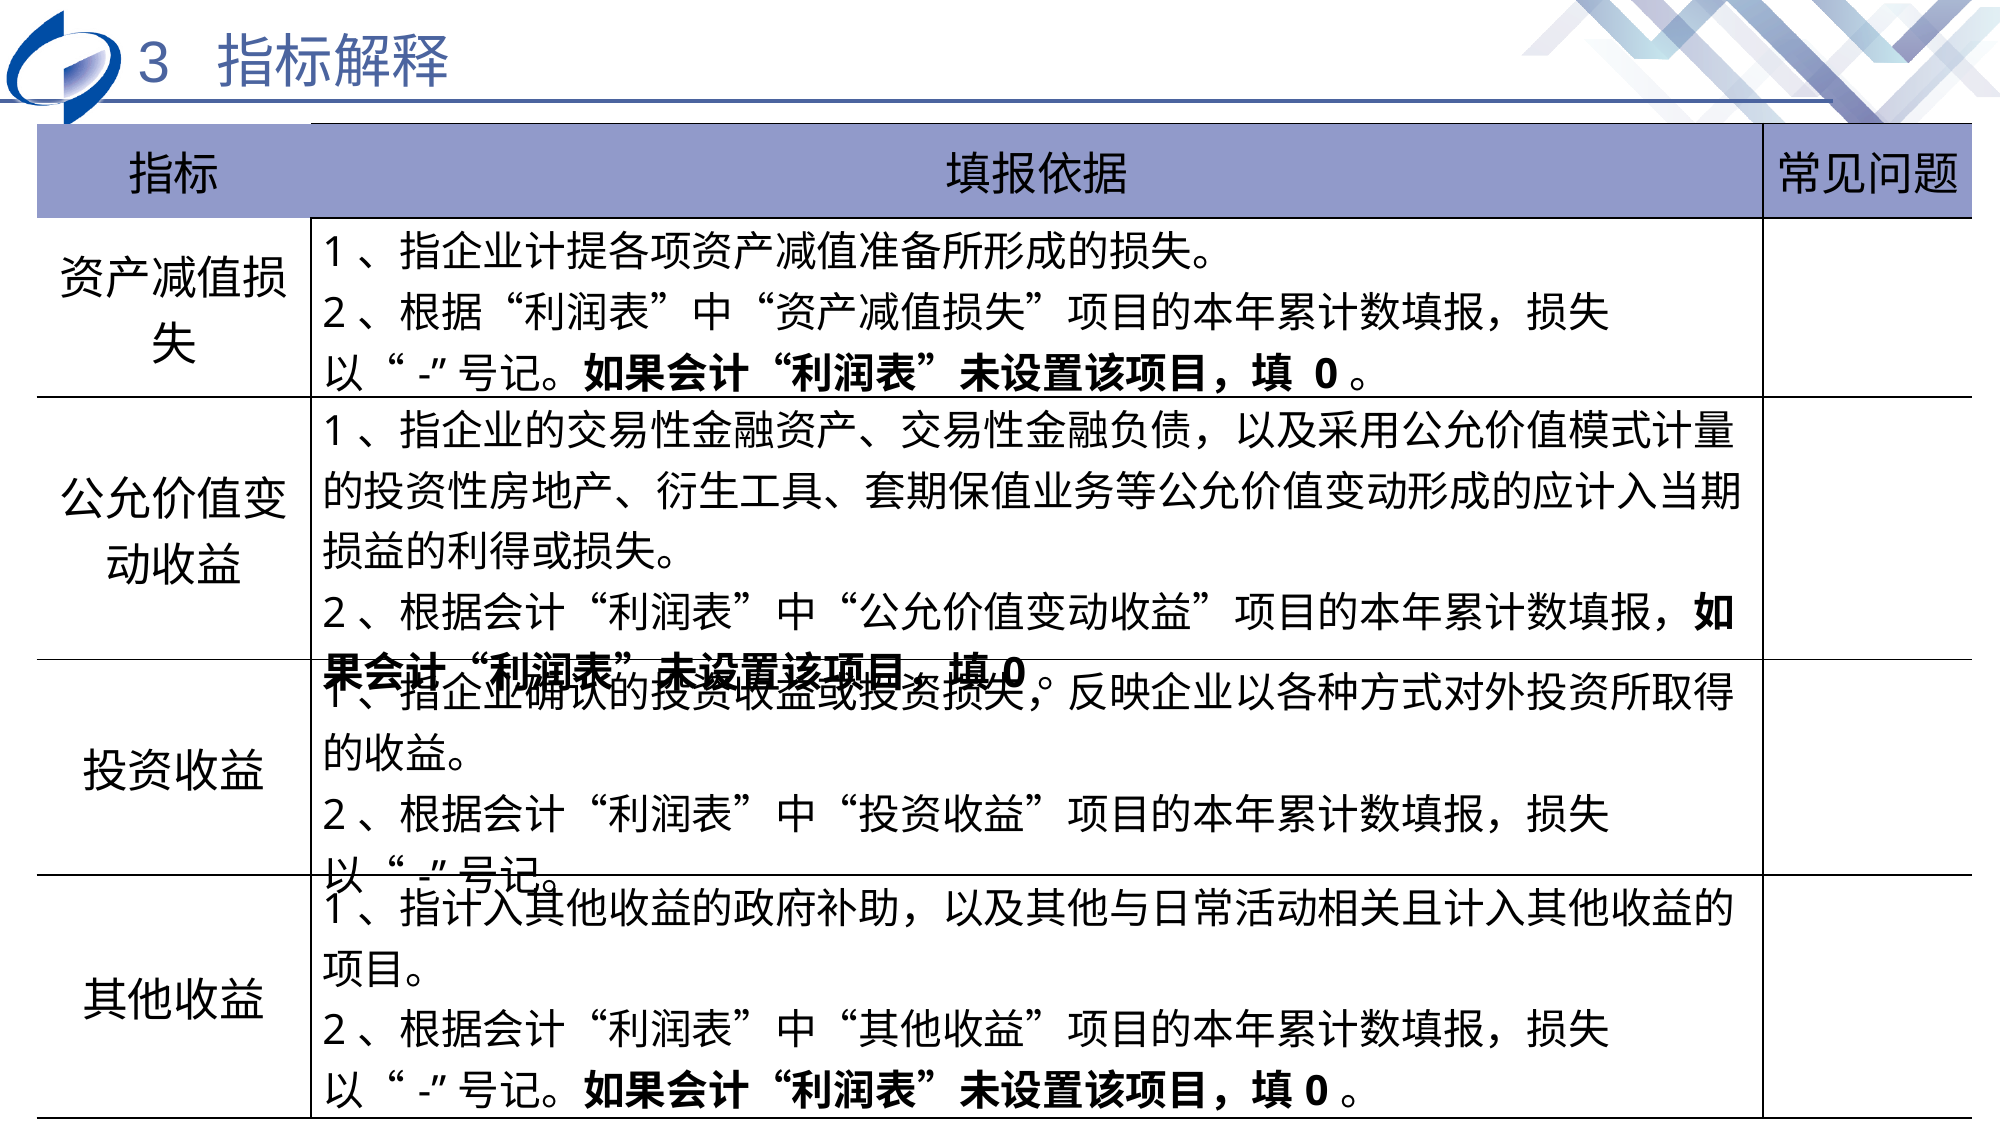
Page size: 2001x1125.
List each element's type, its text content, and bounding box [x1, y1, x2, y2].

table_cell 资产减值损失 [37, 218, 310, 396]
picture [4, 9, 123, 128]
table_header 指标 [37, 124, 311, 218]
table_cell [1764, 660, 1972, 874]
table_header 常见问题 [1764, 166, 1972, 217]
table_cell 其他收益 [37, 876, 310, 1117]
table_cell 1、指企业计提各项资产减值准备所形成的损失。 2、根据“利润表”中“资产减值损失”项目的本年累计数填报，损失以“-”号记。如果会计“利润表”未设置该项目，填 0。 [312, 219, 1762, 396]
table_header 填报依据 [311, 124, 1762, 217]
table_cell [1764, 219, 1972, 396]
table_cell 投资收益 [37, 660, 310, 874]
picture [1412, 0, 2000, 166]
table_cell 公允价值变动收益 [37, 398, 310, 659]
text_box 3 指标解释 [122, 0, 804, 100]
table_cell 1、指计入其他收益的政府补助，以及其他与日常活动相关且计入其他收益的项目。 2、根据会计“利润表”中“其他收益”项目的本年累计数填报，损失以“-”号记。如果会计“利润表”未设置该项目，填0。 [312, 876, 1762, 1117]
table_cell [1764, 398, 1972, 659]
table_cell [1764, 876, 1972, 1117]
table_cell 1、指企业的交易性金融资产、交易性金融负债，以及采用公允价值模式计量的投资性房地产、衍生工具、套期保值业务等公允价值变动形成的应计入当期损益的利得或损失。 2、根据会计“利润表”中“公允价值变动收益”项目的本年累计数填报，如果会计“利润表”未设置该项目，填0。 [312, 398, 1762, 659]
table_cell 1、指企业确认的投资收益或投资损失，反映企业以各种方式对外投资所取得的收益。 2、根据会计“利润表”中“投资收益”项目的本年累计数填报，损失以“-”号记。 [312, 660, 1762, 874]
